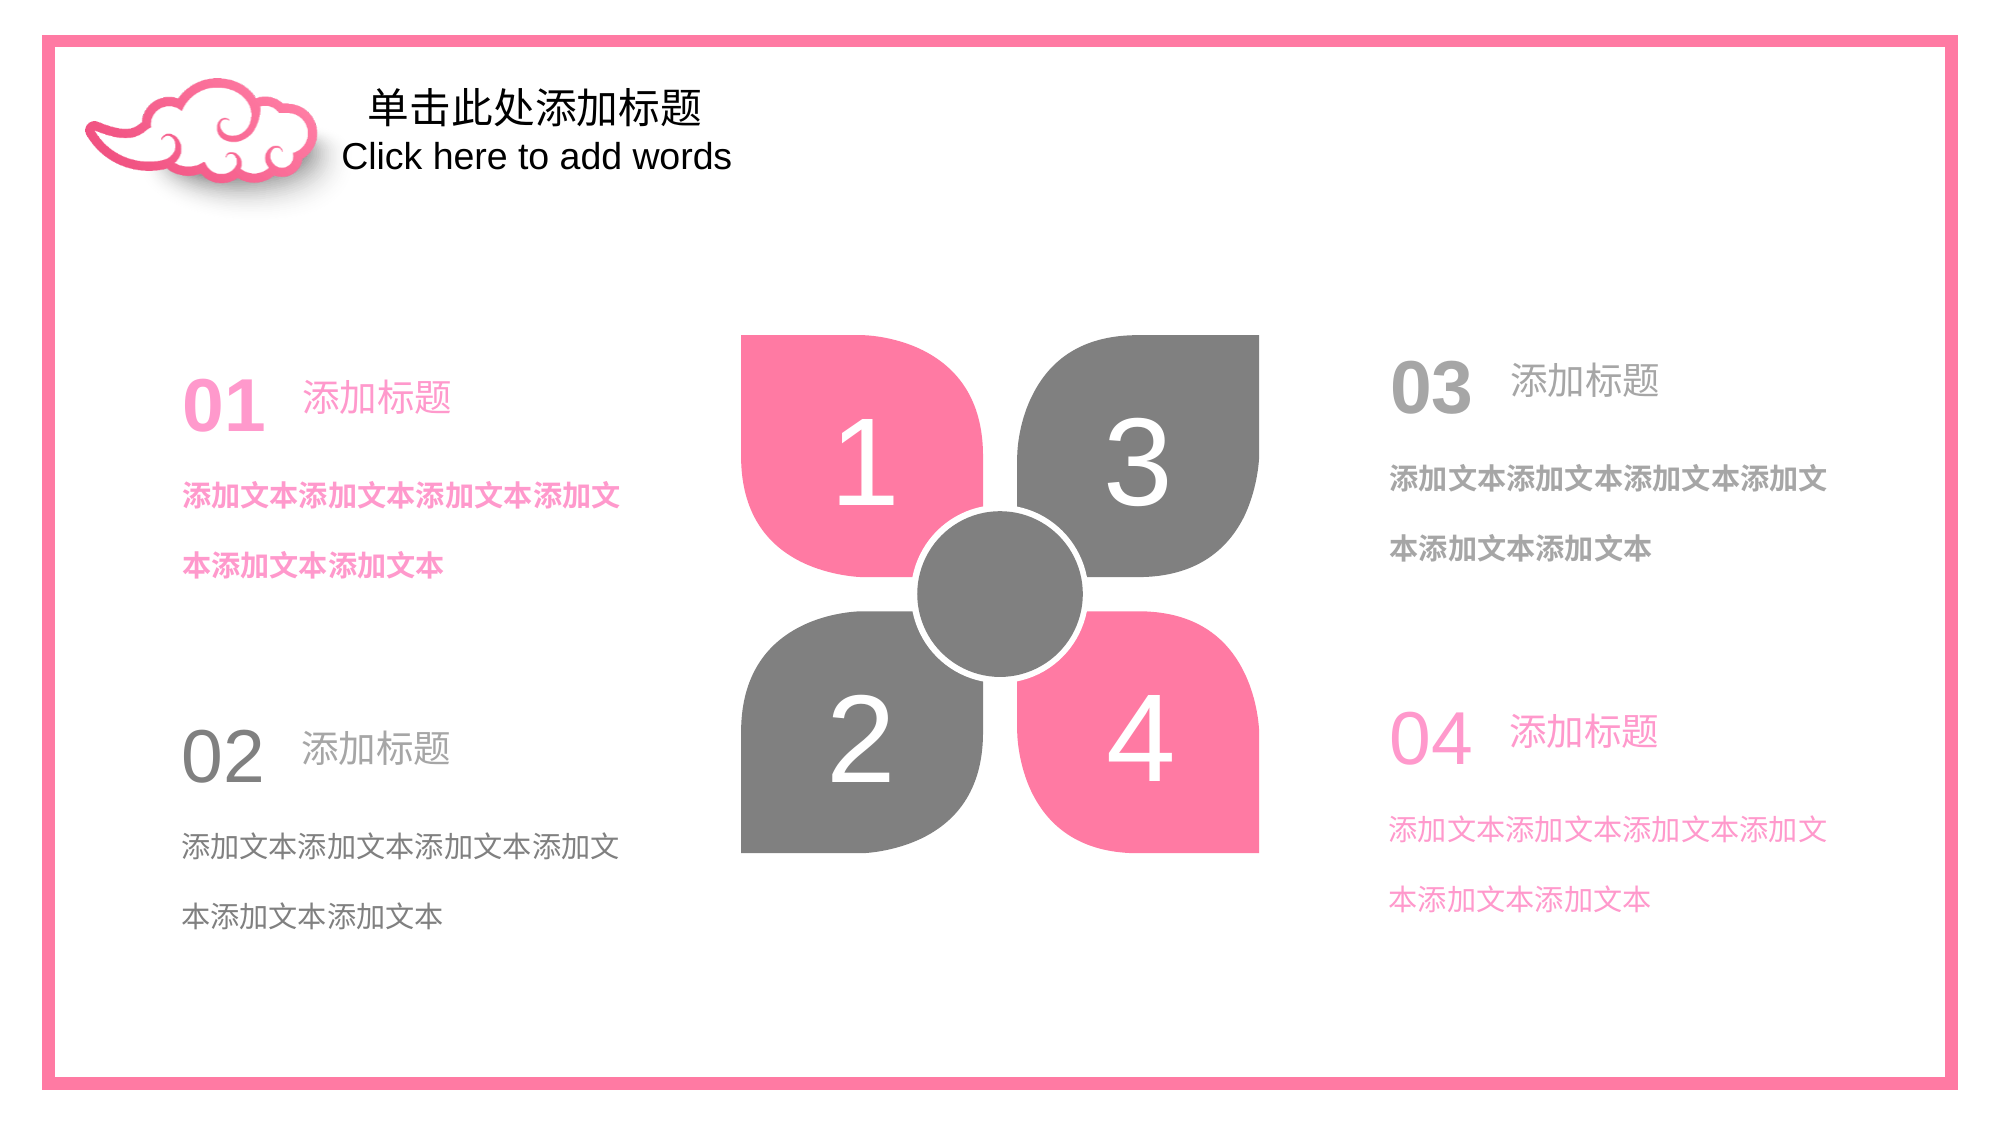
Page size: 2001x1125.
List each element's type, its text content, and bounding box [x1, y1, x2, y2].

text_box 添加标题 [286, 717, 467, 778]
text_box 添加标题 [1494, 700, 1674, 760]
text_box 单击此处添加标题 [353, 74, 793, 140]
text_box 添加文本添加文本添加文本添加文本添加文本添加文本 [166, 786, 660, 941]
text_box 添加文本添加文本添加文本添加文本添加文本添加文本 [1373, 768, 1868, 924]
text_box 添加文本添加文本添加文本添加文本添加文本添加文本 [1374, 417, 1869, 573]
text_box 03 [1375, 331, 1489, 417]
text_box 01 [167, 348, 282, 435]
picture [85, 78, 354, 222]
text_box Click here to add words [354, 124, 767, 185]
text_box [731, 325, 1268, 862]
text_box 添加标题 [1495, 349, 1675, 409]
text_box 04 [1374, 682, 1488, 768]
text_box 添加标题 [287, 366, 468, 427]
text_box [47, 40, 1952, 1085]
text_box 02 [166, 700, 281, 786]
text_box 添加文本添加文本添加文本添加文本添加文本添加文本 [167, 435, 661, 590]
